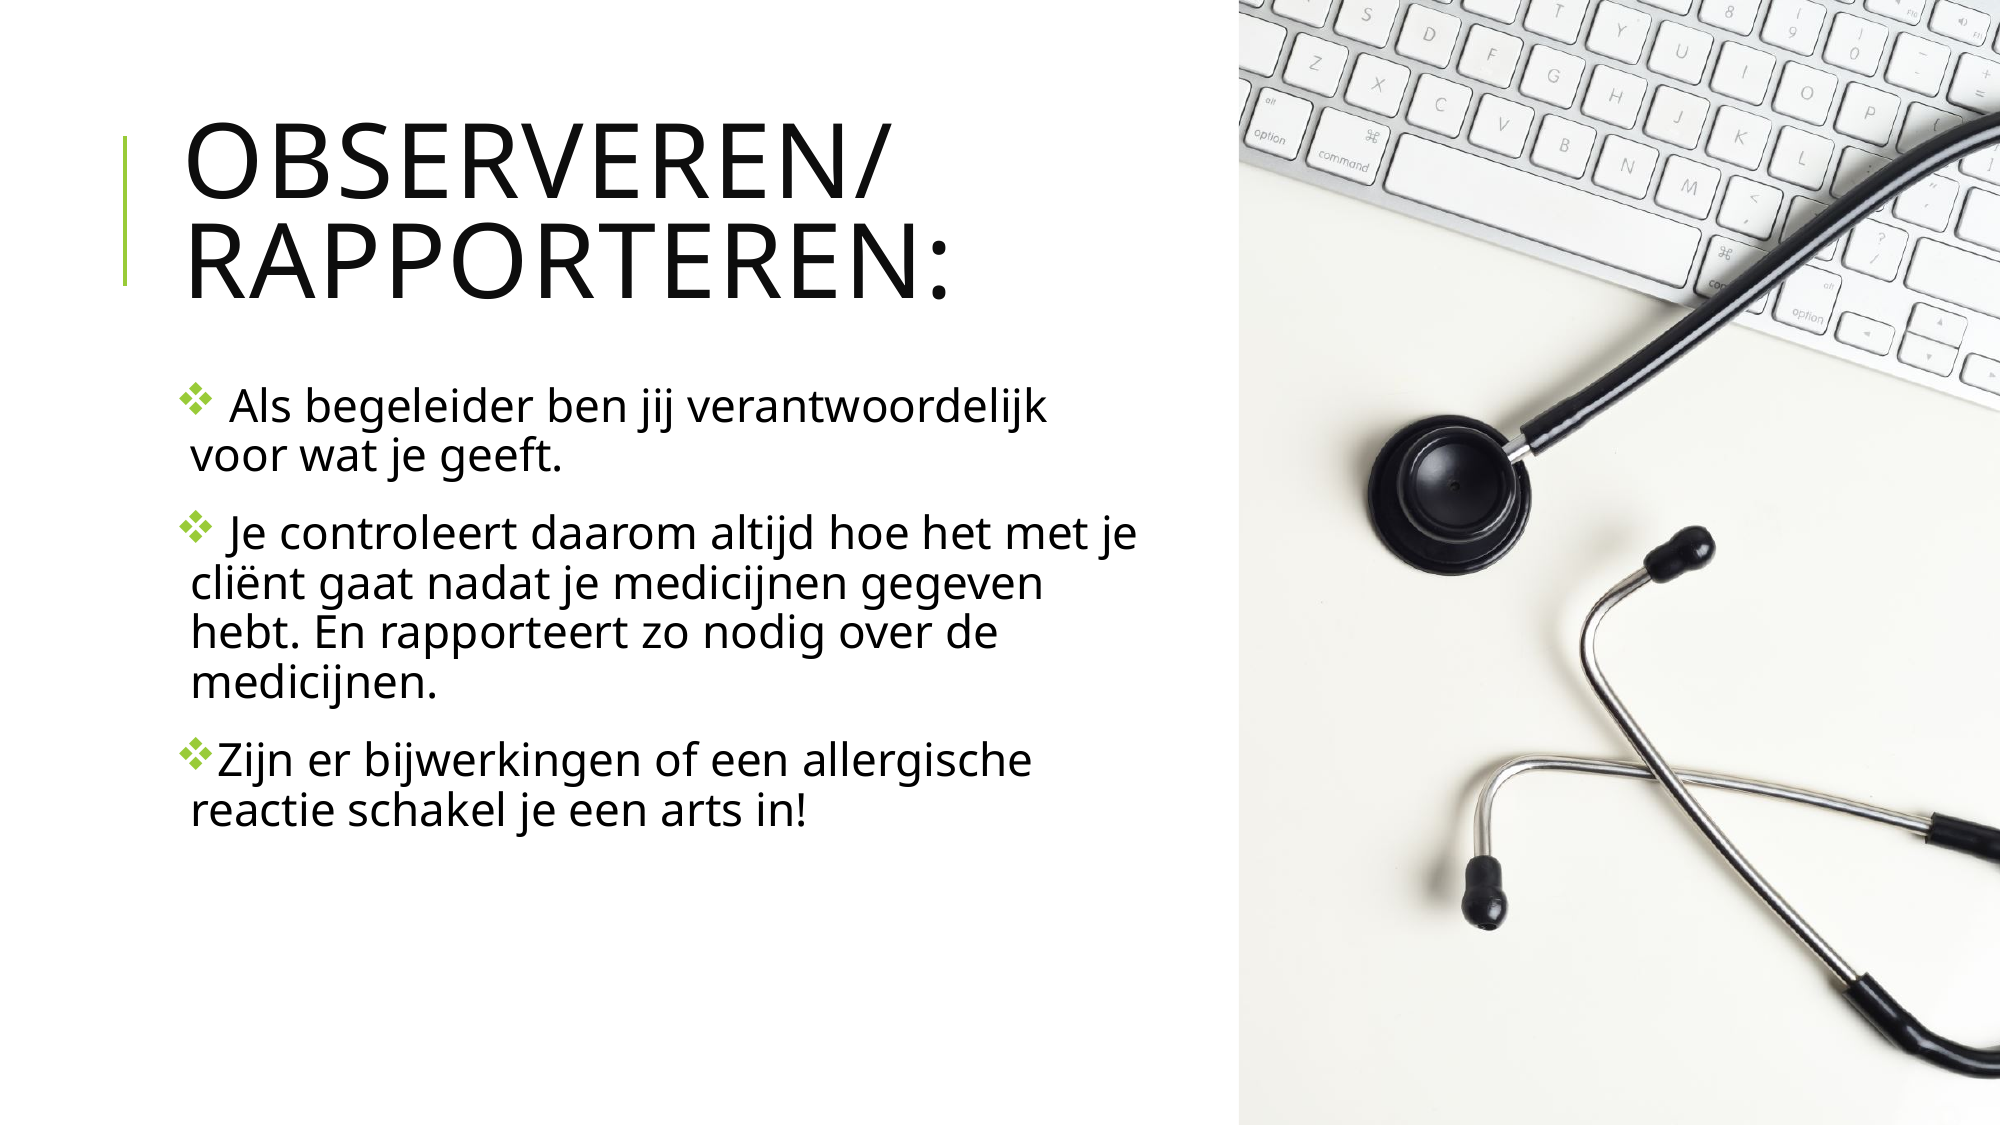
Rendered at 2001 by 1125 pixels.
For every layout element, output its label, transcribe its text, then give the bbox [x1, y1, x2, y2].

title Observeren/rapporteren: [168, 96, 1164, 342]
list Als begeleider ben jij verantwoordelijk voor wat je geeft. Je controleert daarom altijd hoe het met je cliënt gaat nadat je medicijnen gegeven hebt. En rapporteert zo nodig over de medicijnen. Zijn er bijwerkingen of een allergische reactie schakel je een arts in! [168, 375, 1164, 1035]
picture [1238, 0, 2000, 1125]
